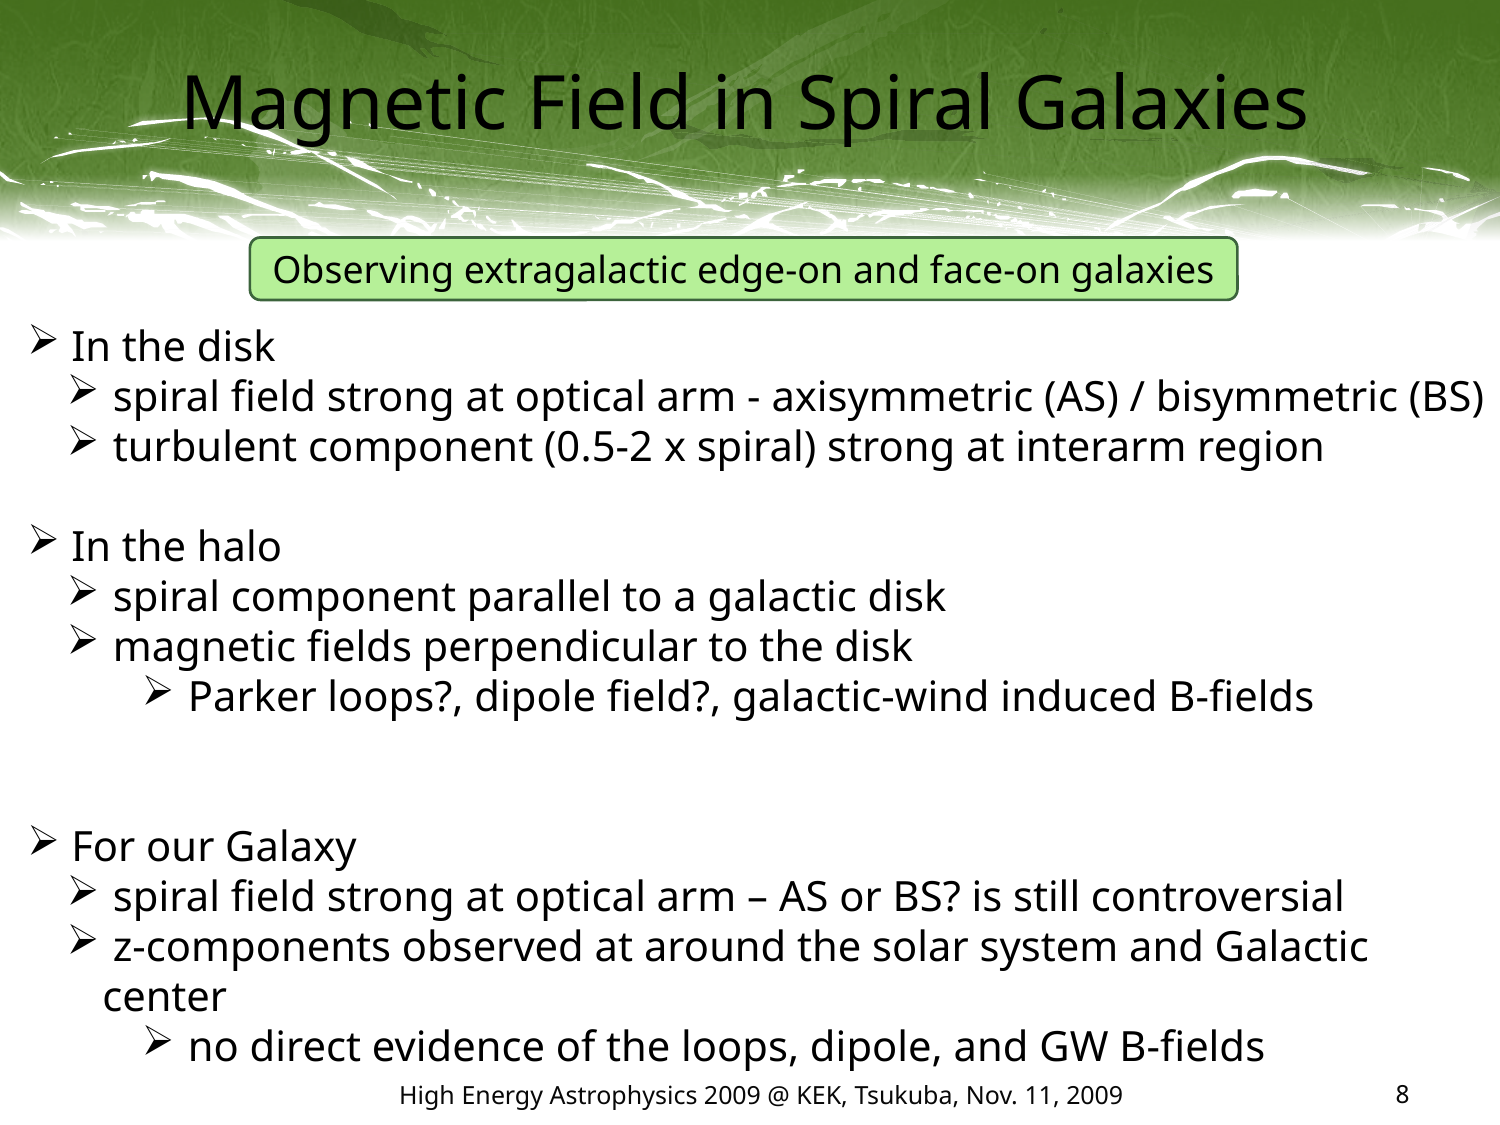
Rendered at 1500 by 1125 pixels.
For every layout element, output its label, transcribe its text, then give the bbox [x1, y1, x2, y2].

title Magnetic Field in Spiral Galaxies [70, 35, 1421, 164]
slide_number 8 [1347, 1078, 1425, 1125]
text_box In the disk spiral field strong at optical arm - axisymmetric (AS) / bisymmetric (BS) turbulent component (0.5-2 x spiral) strong at interarm region In the halo spiral component parallel to a galactic disk magnetic fields perpendicular to the disk Parker loops?, dipole field?, galactic-wind induced B-fields For our Galaxy spiral field strong at optical arm – AS or BS? is still controversial z-components observed at around the solar system and Galactic center no direct evidence of the loops, dipole, and GW B-fields [12, 312, 1500, 1078]
footer High Energy Astrophysics 2009 @ KEK, Tsukuba, Nov. 11, 2009 [269, 1078, 1254, 1125]
text_box Observing extragalactic edge-on and face-on galaxies [248, 236, 1239, 302]
